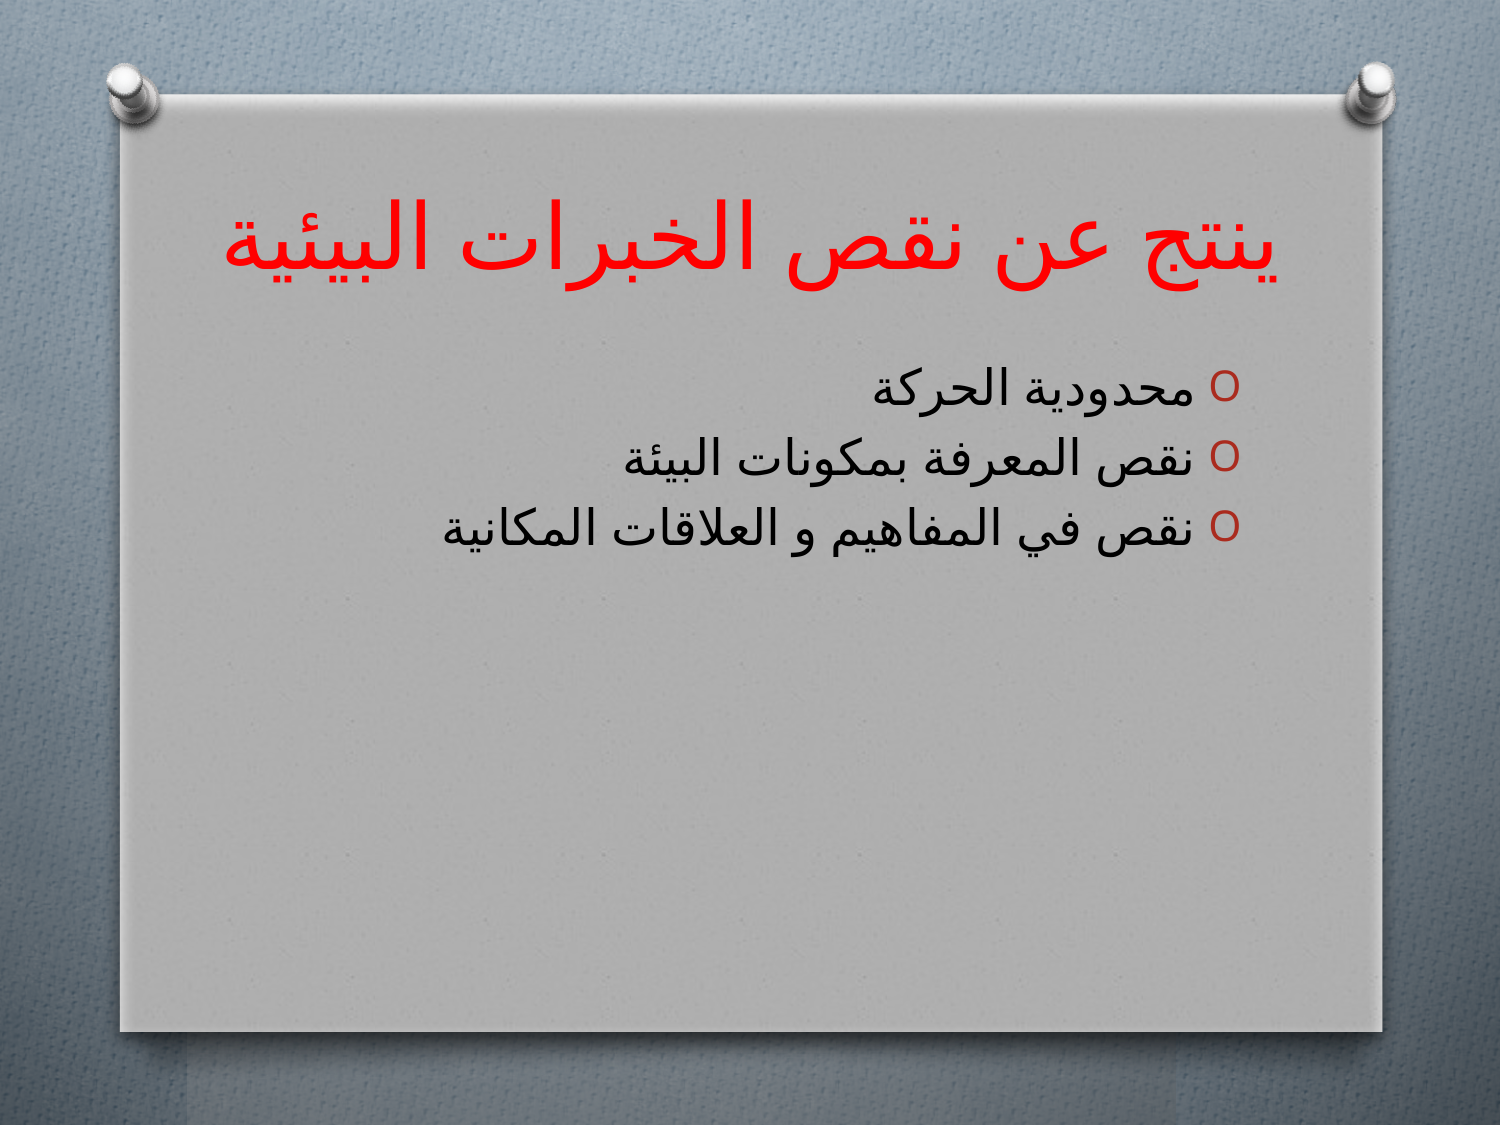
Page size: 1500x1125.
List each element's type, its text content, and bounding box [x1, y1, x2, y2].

list محدودية الحركة نقص المعرفة بمكونات البيئة نقص في المفاهيم و العلاقات المكانية [240, 347, 1257, 939]
picture [75, 29, 198, 153]
picture [1317, 35, 1439, 156]
title ينتج عن نقص الخبرات البيئية [179, 134, 1323, 332]
